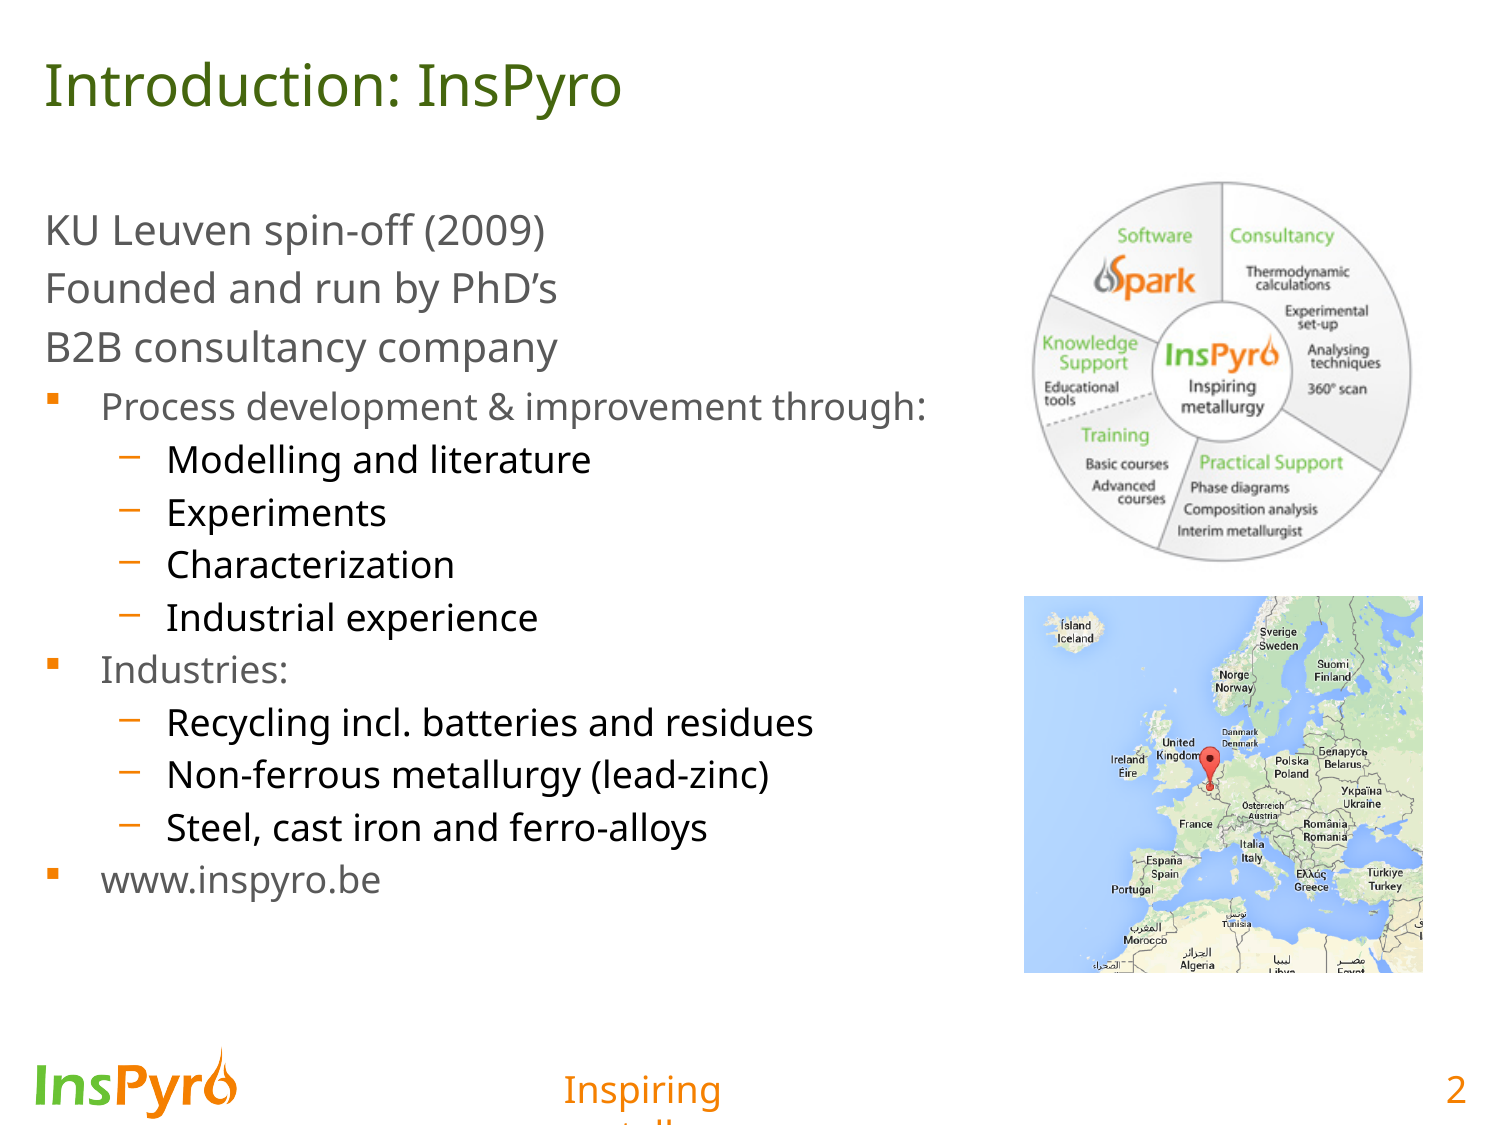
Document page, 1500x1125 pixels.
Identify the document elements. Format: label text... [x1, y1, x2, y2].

picture [29, 1039, 243, 1125]
picture [1024, 172, 1424, 572]
list KU Leuven spin-off (2009) Founded and run by PhD’s B2B consultancy company Process development & improvement through: Modelling and literature Experiments Characterization Industrial experience Industries: Recycling incl. batteries and residues Non-ferrous metallurgy (lead-zinc) Steel, cast iron and ferro-alloys www.inspyro.be [29, 196, 1471, 965]
title Introduction: InsPyro [29, 6, 1380, 161]
slide_number 2 [1352, 1058, 1483, 1125]
picture [1024, 596, 1424, 973]
